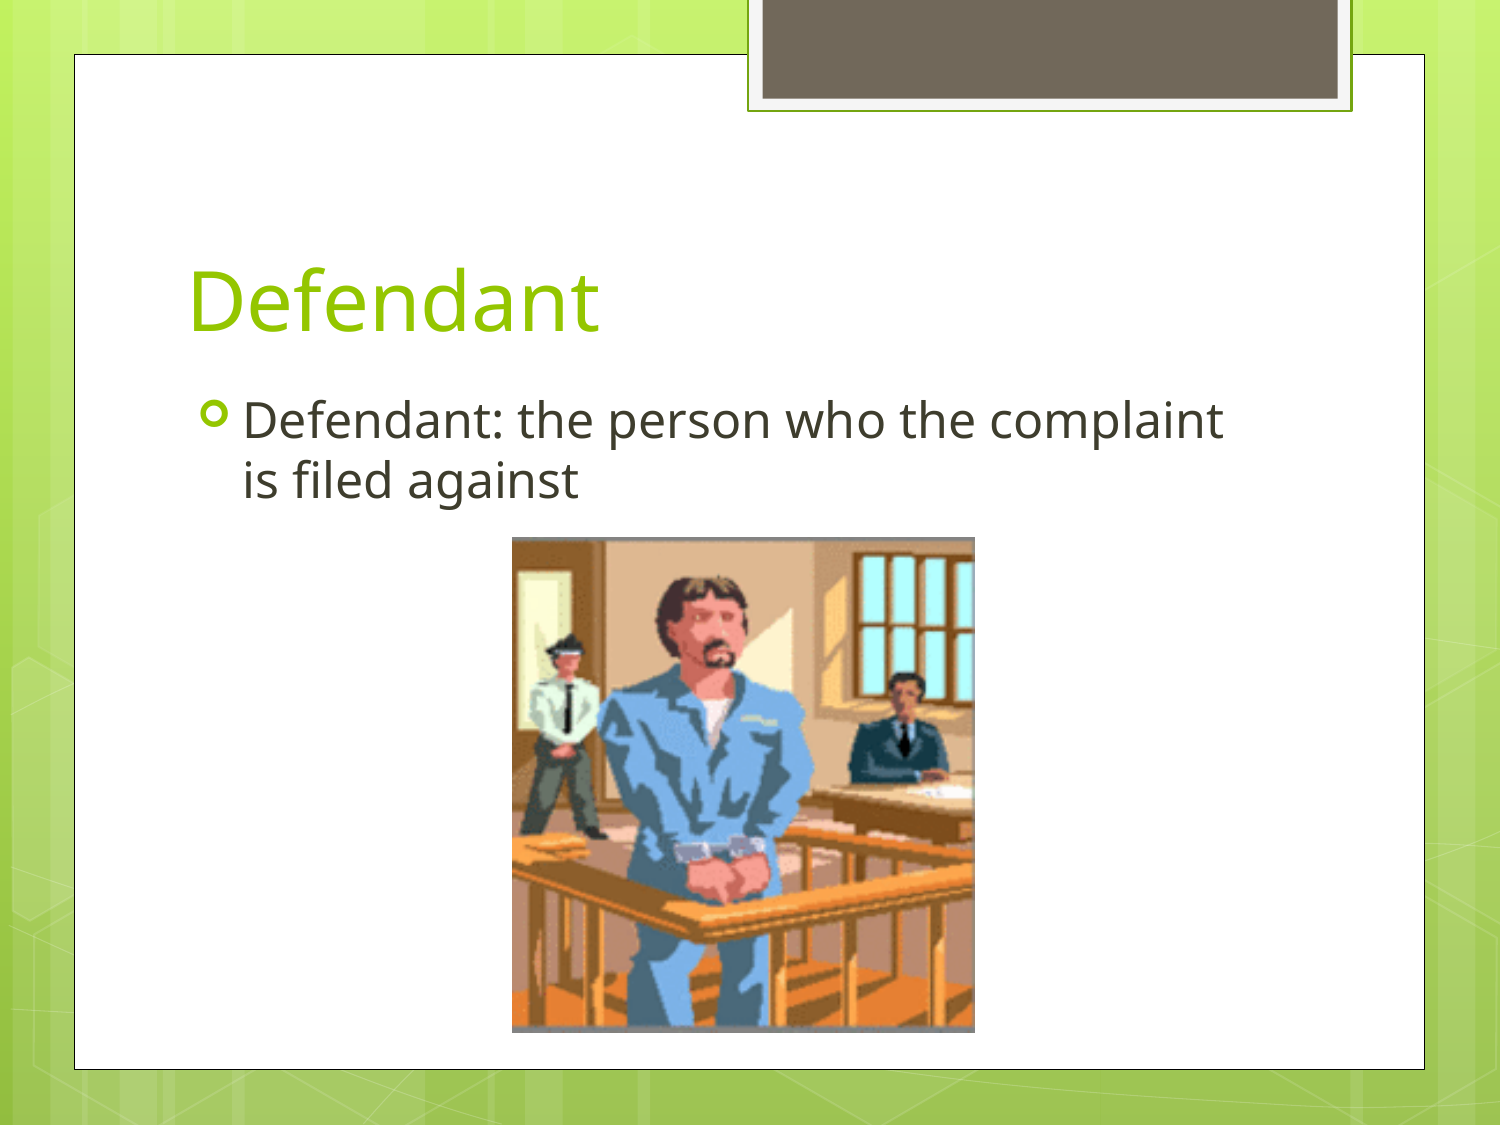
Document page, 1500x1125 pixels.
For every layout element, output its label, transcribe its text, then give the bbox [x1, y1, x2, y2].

title Defendant [171, 168, 1324, 357]
picture [512, 537, 976, 1033]
list Defendant: the person who the complaint is filed against [171, 381, 1283, 957]
